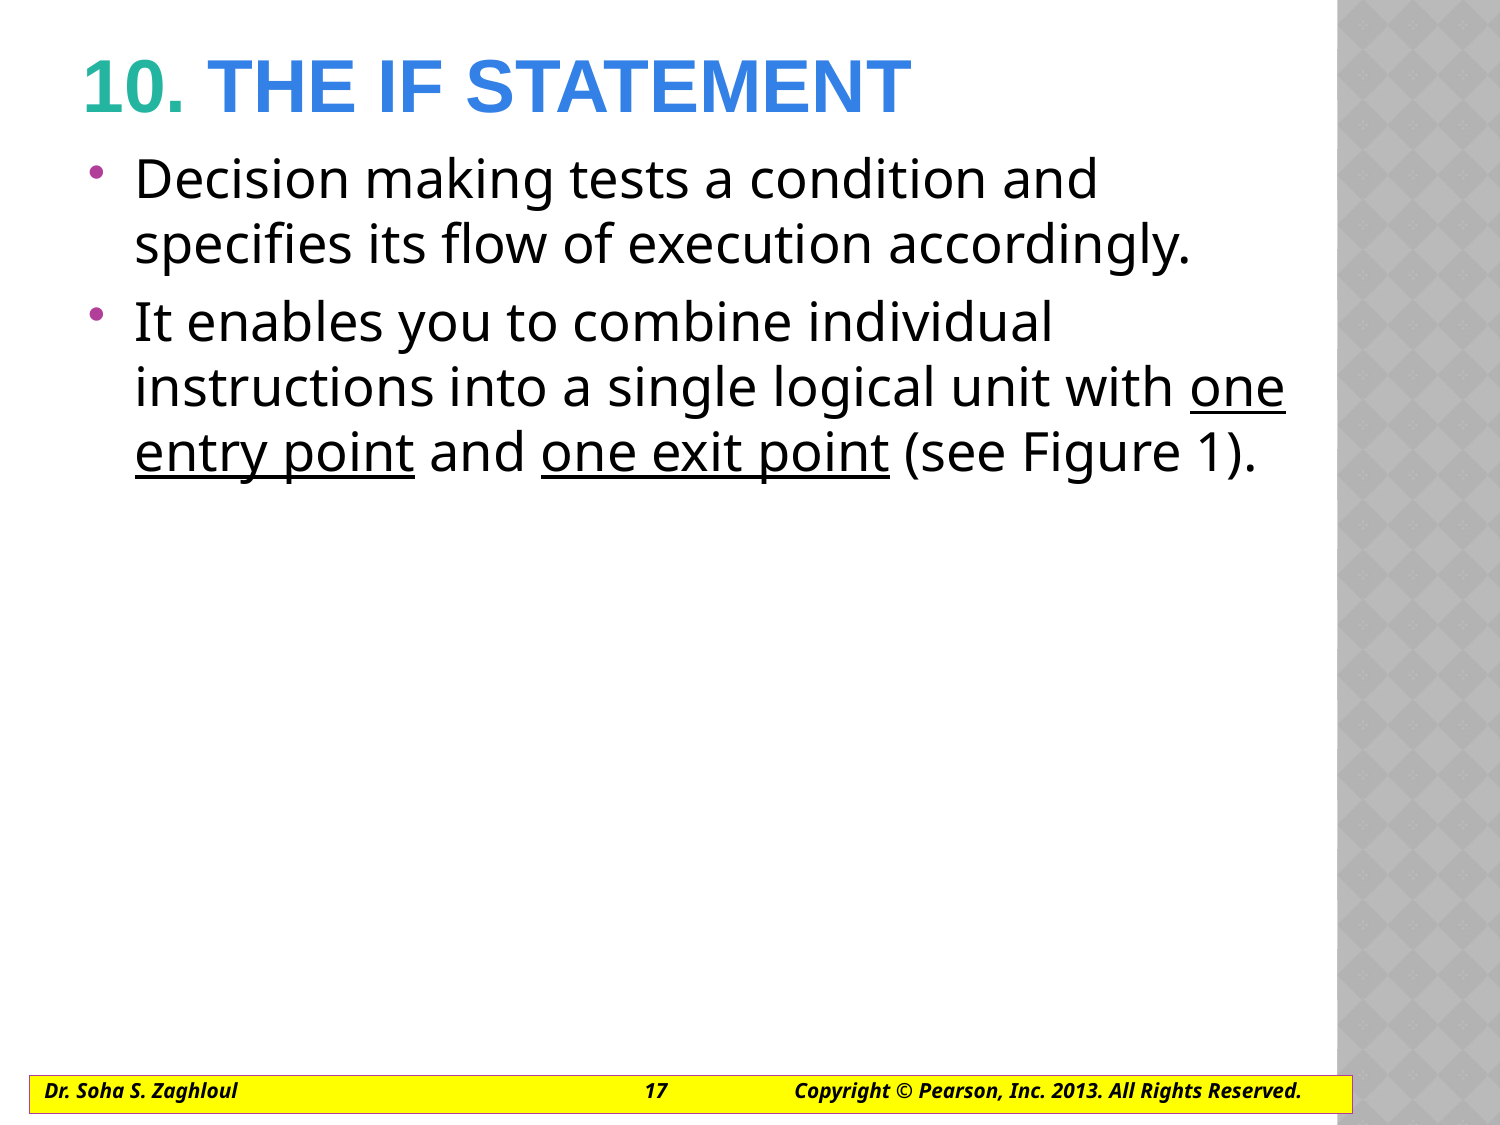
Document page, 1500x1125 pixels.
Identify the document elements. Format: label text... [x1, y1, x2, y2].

text_box Dr. Soha S. Zaghloul 17 Copyright © Pearson, Inc. 2013. All Rights Reserved. [29, 1075, 1353, 1114]
title 10. The if statement [75, 30, 1341, 128]
list Decision making tests a condition and specifies its flow of execution accordingly. It enables you to combine individual instructions into a single logical unit with one entry point and one exit point (see Figure 1). [75, 137, 1341, 1059]
